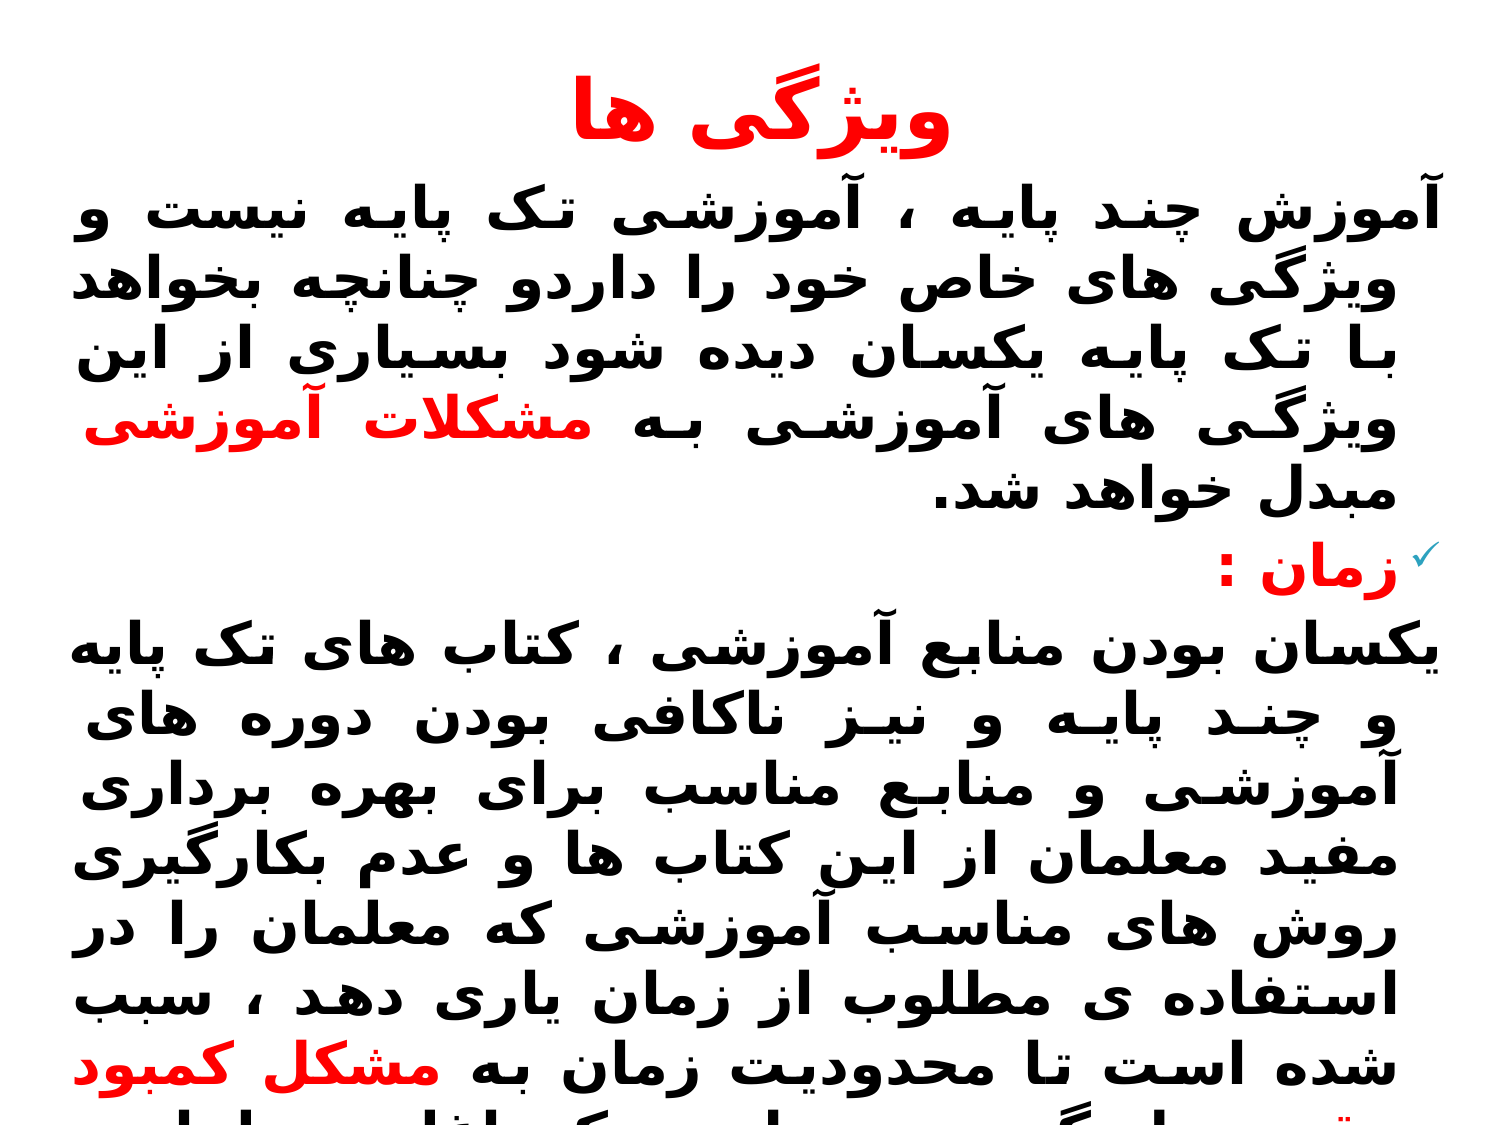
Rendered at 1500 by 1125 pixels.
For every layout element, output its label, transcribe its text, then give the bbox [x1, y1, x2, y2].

list آموزش چند پایه ، آموزشی تک پایه نیست و ویژگی های خاص خود را داردو چنانچه بخواهد با تک پایه یکسان دیده شود بسیاری از این ویژگی های آموزشی به مشکلات آموزشی مبدل خواهد شد. زمان : یکسان بودن منابع آموزشی ، کتاب های تک پایه و چند پایه و نیز ناکافی بودن دوره های آموزشی و منابع مناسب برای بهره برداری مفید معلمان از این کتاب ها و عدم بکارگیری روش های مناسب آموزشی که معلمان را در استفاده ی مطلوب از زمان یاری دهد ، سبب شده است تا محدودیت زمان به مشکل کمبود وقت بدل گردد، به طوری که اغلب معلمان ، ناچار شده اند در دوره ی آموزشی ، مواد درسی را به دو دسته با اهمیت و کم اهمیت تقسیم کنند. [50, 175, 1475, 1025]
title ویژگی ها [50, 37, 1475, 175]
